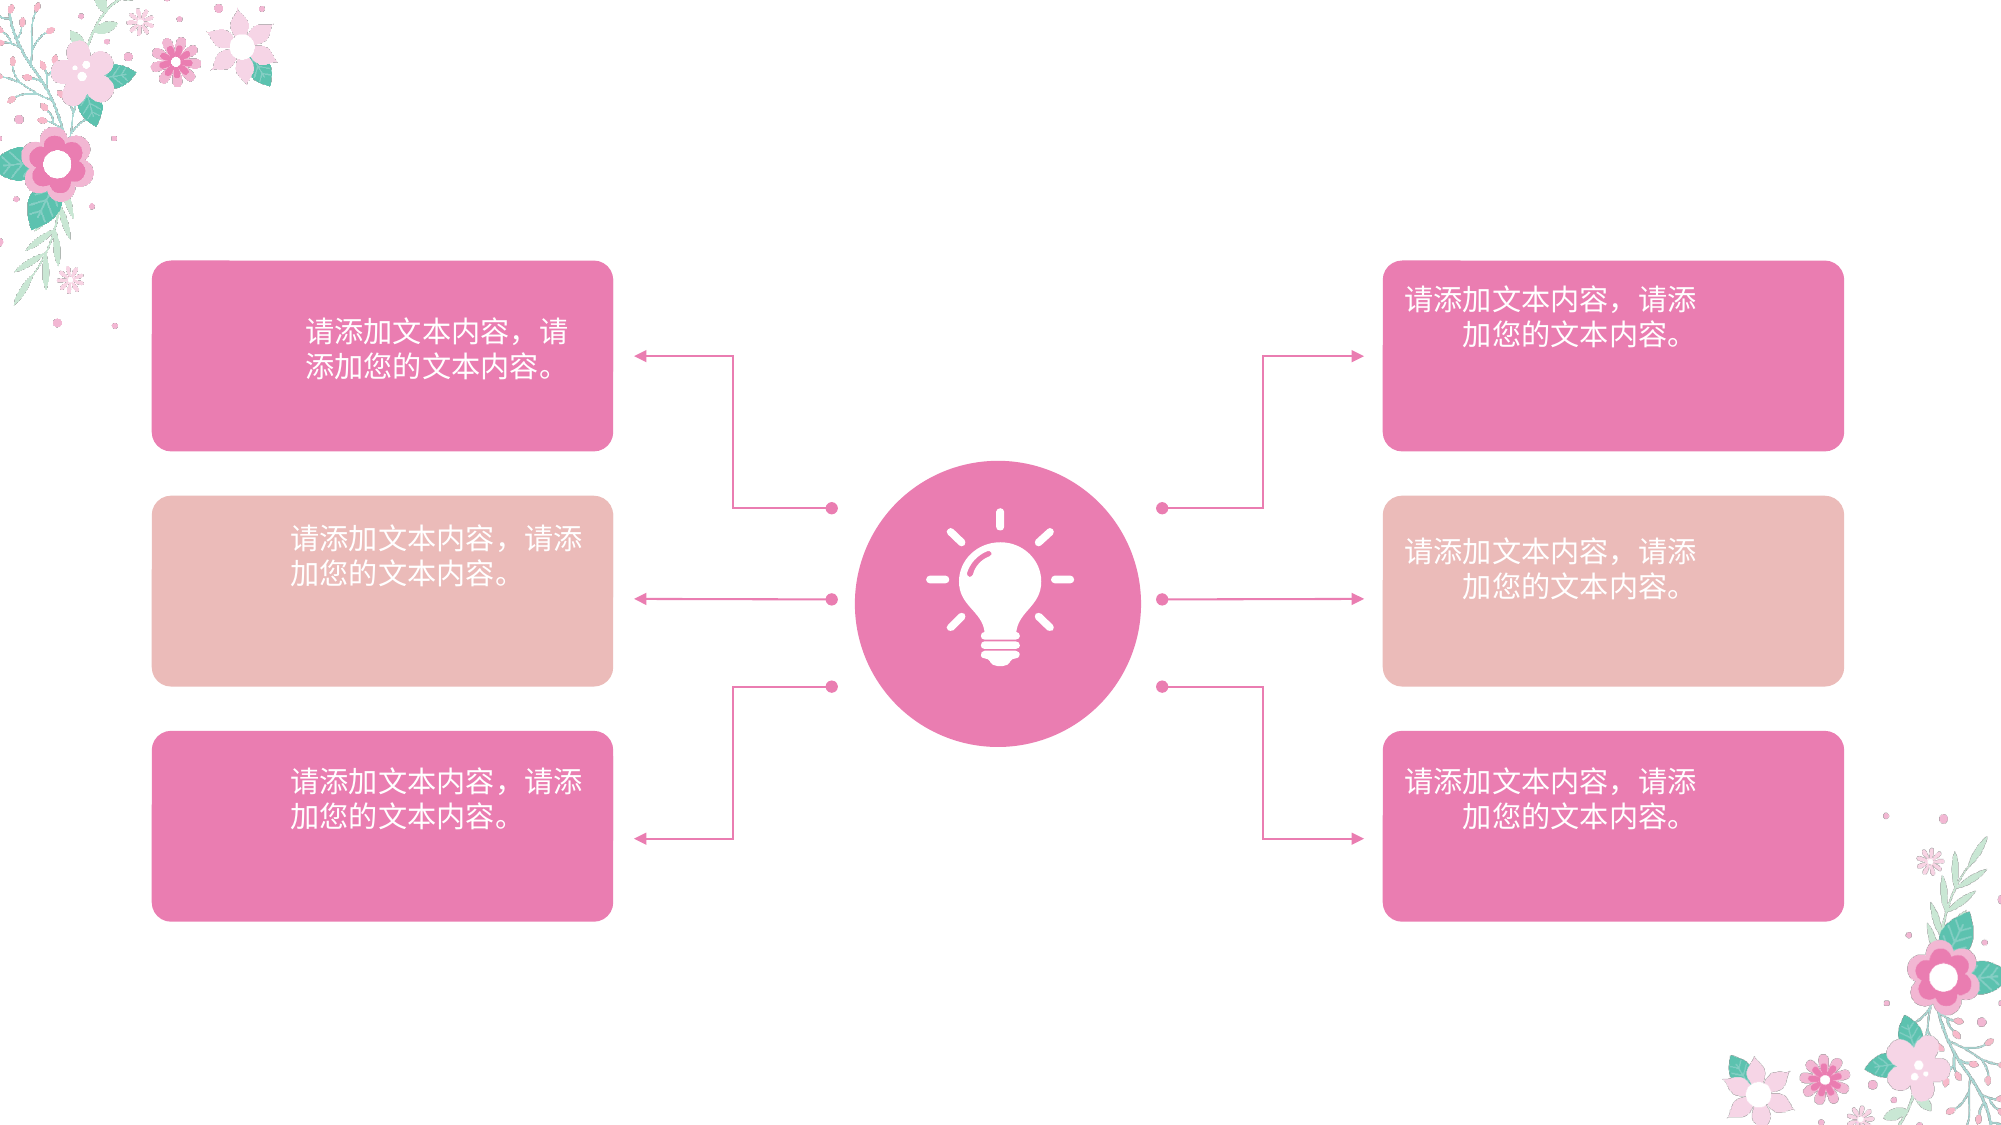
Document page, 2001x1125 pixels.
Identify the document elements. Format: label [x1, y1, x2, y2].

text_box [0, 0, 2000, 1125]
text_box [1162, 356, 1365, 509]
text_box [634, 356, 832, 509]
text_box [1374, 260, 1845, 452]
text_box [151, 495, 614, 687]
text_box [1374, 495, 1845, 687]
text_box [1374, 730, 1845, 922]
picture [1715, 785, 2001, 1125]
picture [0, 0, 285, 357]
text_box [151, 260, 614, 452]
text_box [151, 730, 614, 922]
text_box [1162, 686, 1365, 839]
text_box [634, 686, 832, 839]
